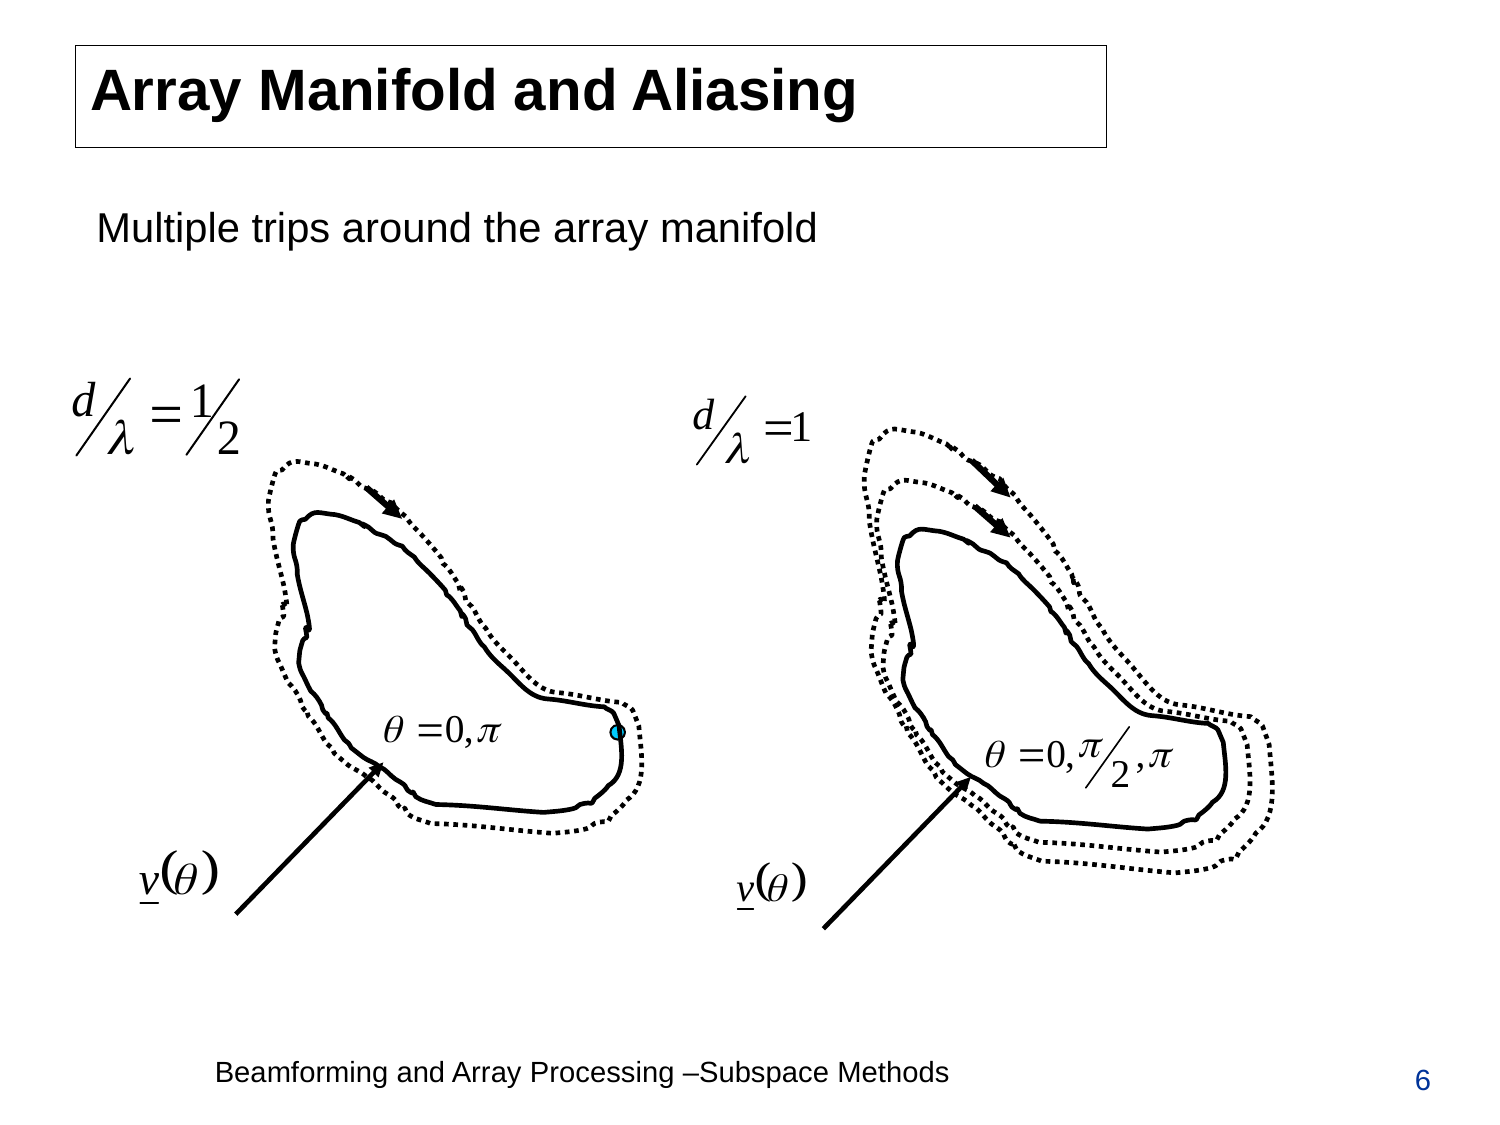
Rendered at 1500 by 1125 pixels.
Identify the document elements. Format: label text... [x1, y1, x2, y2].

slide_number 6 [1207, 1055, 1447, 1102]
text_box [730, 422, 1280, 928]
text_box Multiple trips around the array manifold [81, 193, 891, 259]
title Array Manifold and Aliasing [75, 45, 1107, 148]
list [685, 386, 818, 475]
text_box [63, 367, 649, 915]
